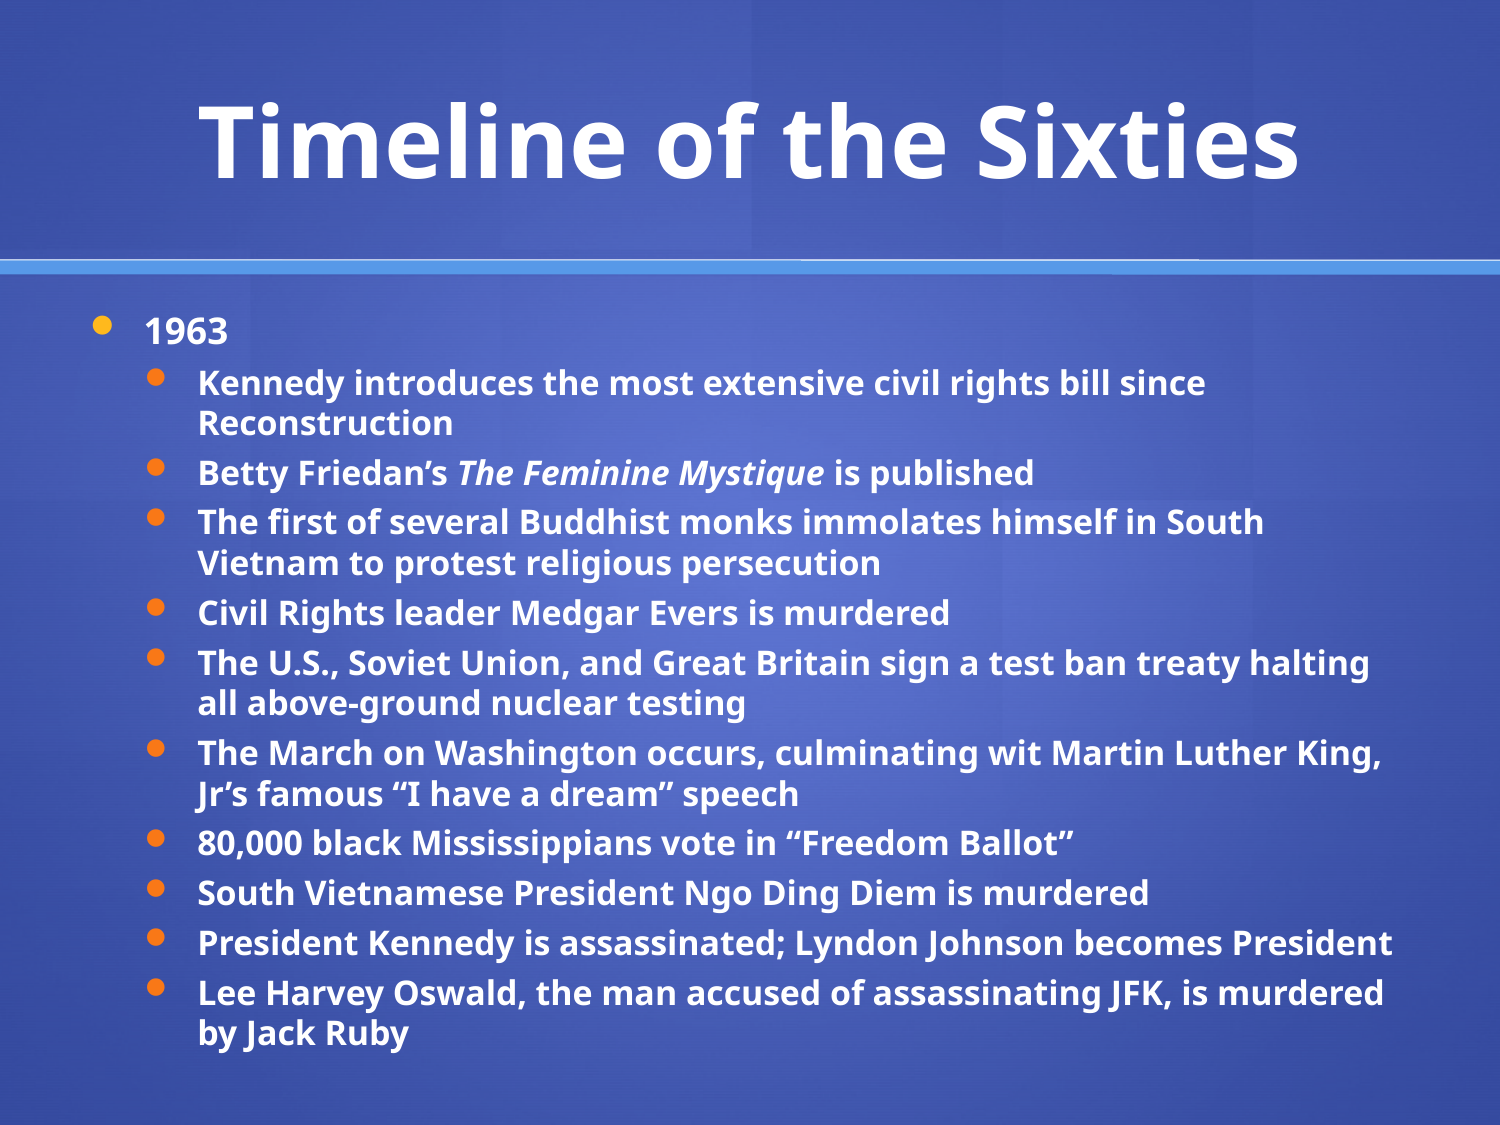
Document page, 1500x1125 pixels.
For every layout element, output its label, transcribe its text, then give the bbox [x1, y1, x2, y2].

list 1963 Kennedy introduces the most extensive civil rights bill since Reconstruction Betty Friedan’s The Feminine Mystique is published The first of several Buddhist monks immolates himself in South Vietnam to protest religious persecution Civil Rights leader Medgar Evers is murdered The U.S., Soviet Union, and Great Britain sign a test ban treaty halting all above-ground nuclear testing The March on Washington occurs, culminating wit Martin Luther King, Jr’s famous “I have a dream” speech 80,000 black Mississippians vote in “Freedom Ballot” South Vietnamese President Ngo Ding Diem is murdered President Kennedy is assassinated; Lyndon Johnson becomes President Lee Harvey Oswald, the man accused of assassinating JFK, is murdered by Jack Ruby [75, 299, 1425, 1088]
title Timeline of the Sixties [75, 45, 1425, 233]
